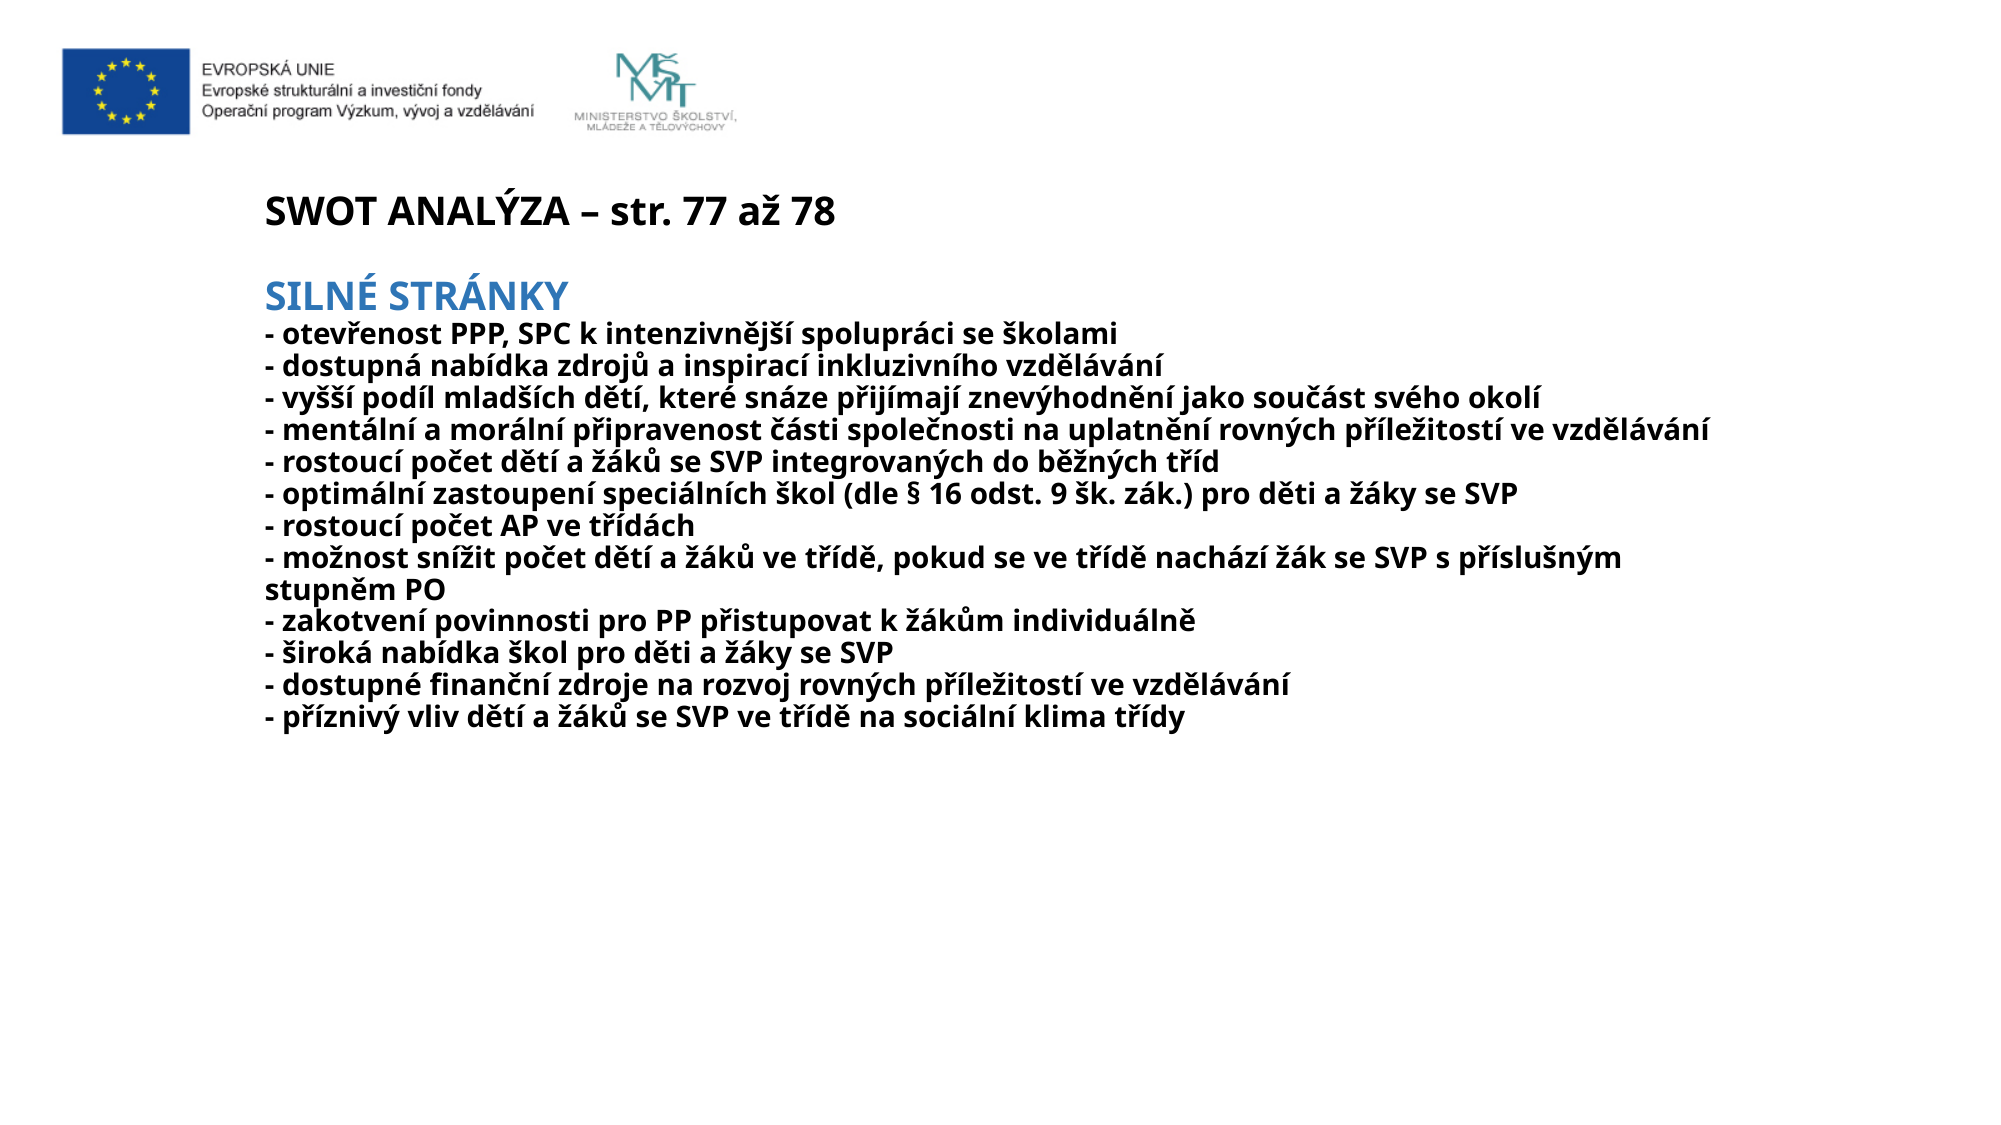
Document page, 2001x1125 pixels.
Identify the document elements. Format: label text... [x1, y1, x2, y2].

picture [17, 7, 774, 177]
title SWOT ANALÝZA – str. 77 až 78 SILNÉ STRÁNKY - otevřenost PPP, SPC k intenzivnější spolupráci se školami - dostupná nabídka zdrojů a inspirací inkluzivního vzdělávání - vyšší podíl mladších dětí, které snáze přijímají znevýhodnění jako součást svého okolí - mentální a morální připravenost části společnosti na uplatnění rovných příležitostí ve vzdělávání - rostoucí počet dětí a žáků se SVP integrovaných do běžných tříd - optimální zastoupení speciálních škol (dle § 16 odst. 9 šk. zák.) pro děti a žáky se SVP - rostoucí počet AP ve třídách - možnost snížit počet dětí a žáků ve třídě, pokud se ve třídě nachází žák se SVP s příslušným stupněm PO - zakotvení povinnosti pro PP přistupovat k žákům individuálně - široká nabídka škol pro děti a žáky se SVP - dostupné finanční zdroje na rozvoj rovných příležitostí ve vzdělávání - příznivý vliv dětí a žáků se SVP ve třídě na sociální klima třídy [249, 184, 1750, 977]
